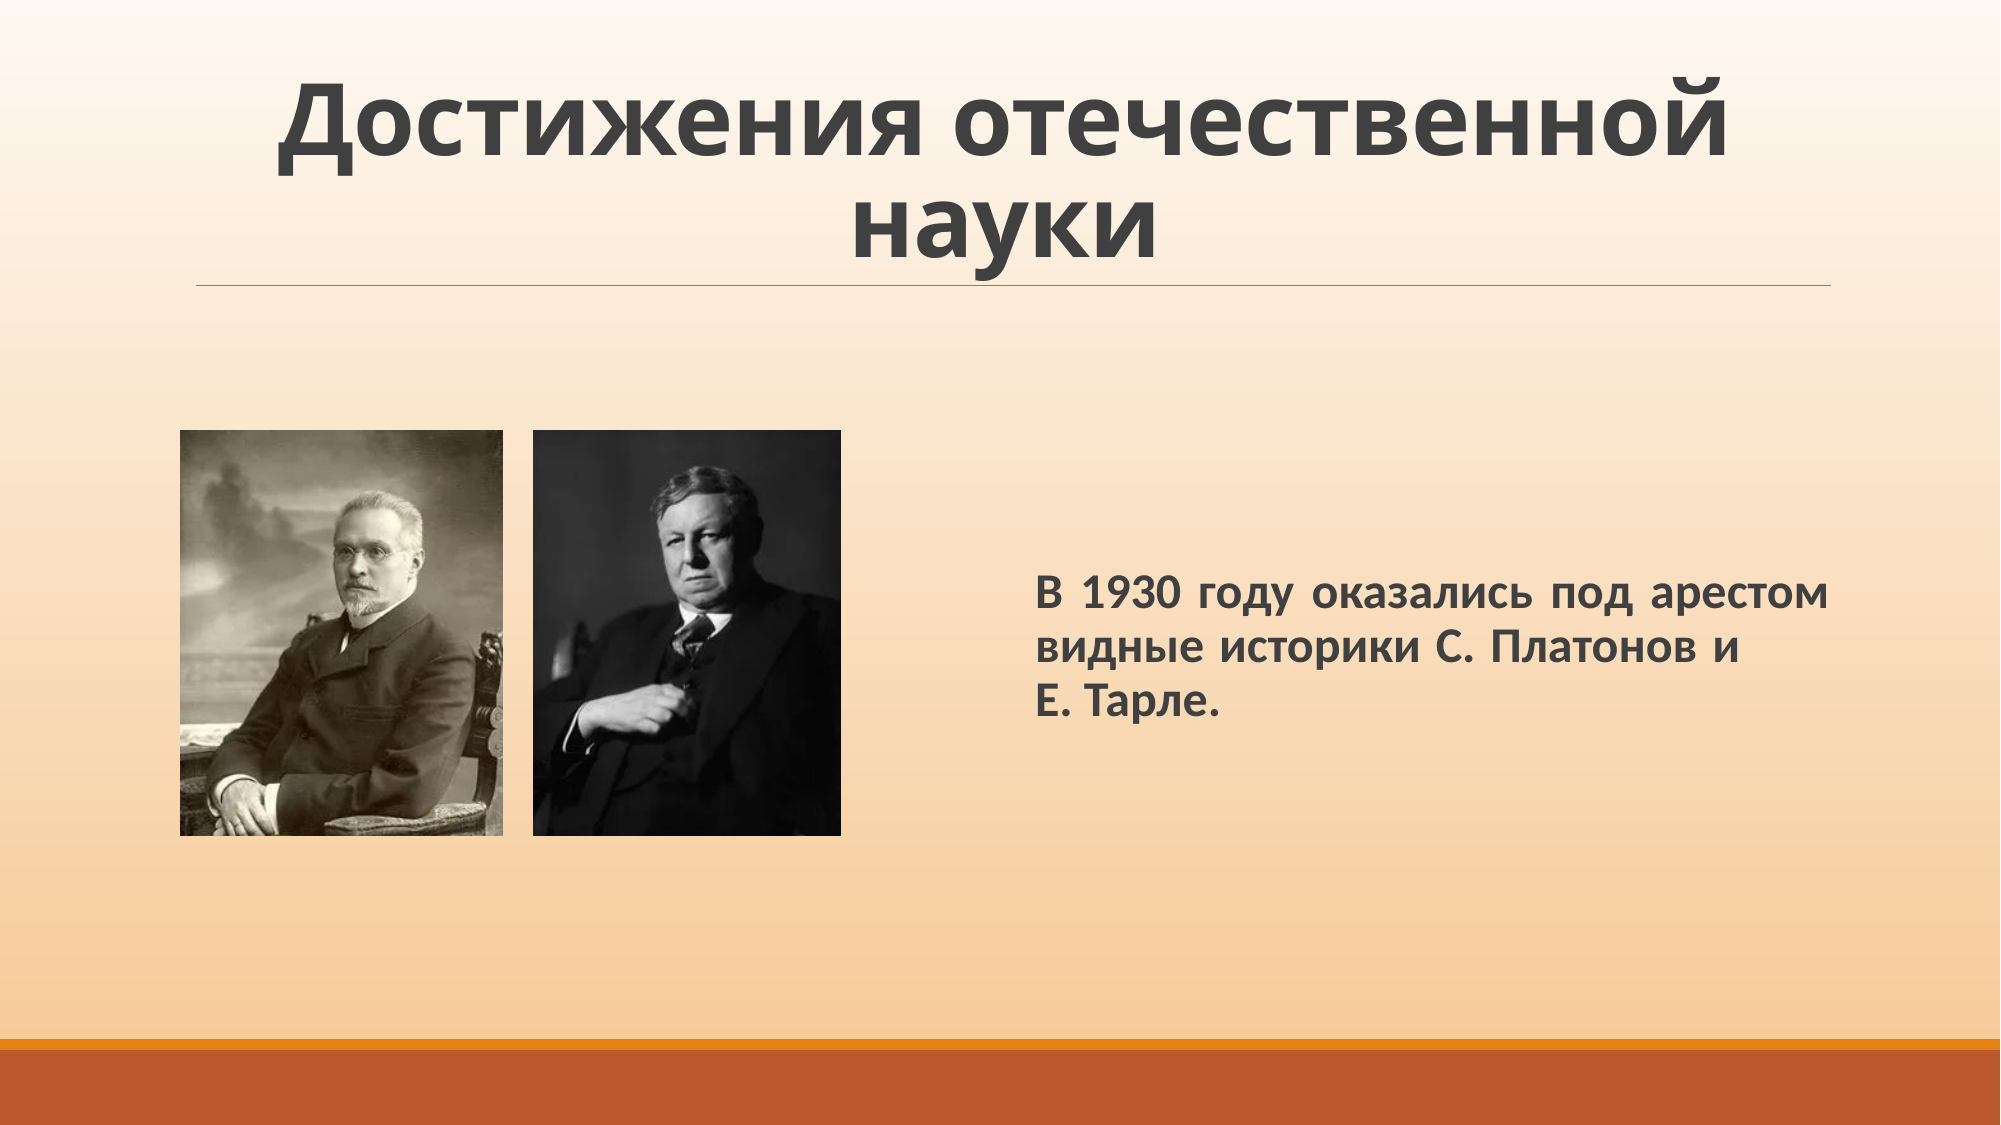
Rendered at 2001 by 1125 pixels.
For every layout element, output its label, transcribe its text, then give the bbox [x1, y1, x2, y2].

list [179, 429, 503, 836]
picture [532, 429, 841, 836]
title Достижения отечественной науки [180, 47, 1830, 285]
list В 1930 году оказались под арестом видные историки С. Платонов и Е. Тарле. [1020, 302, 1830, 963]
